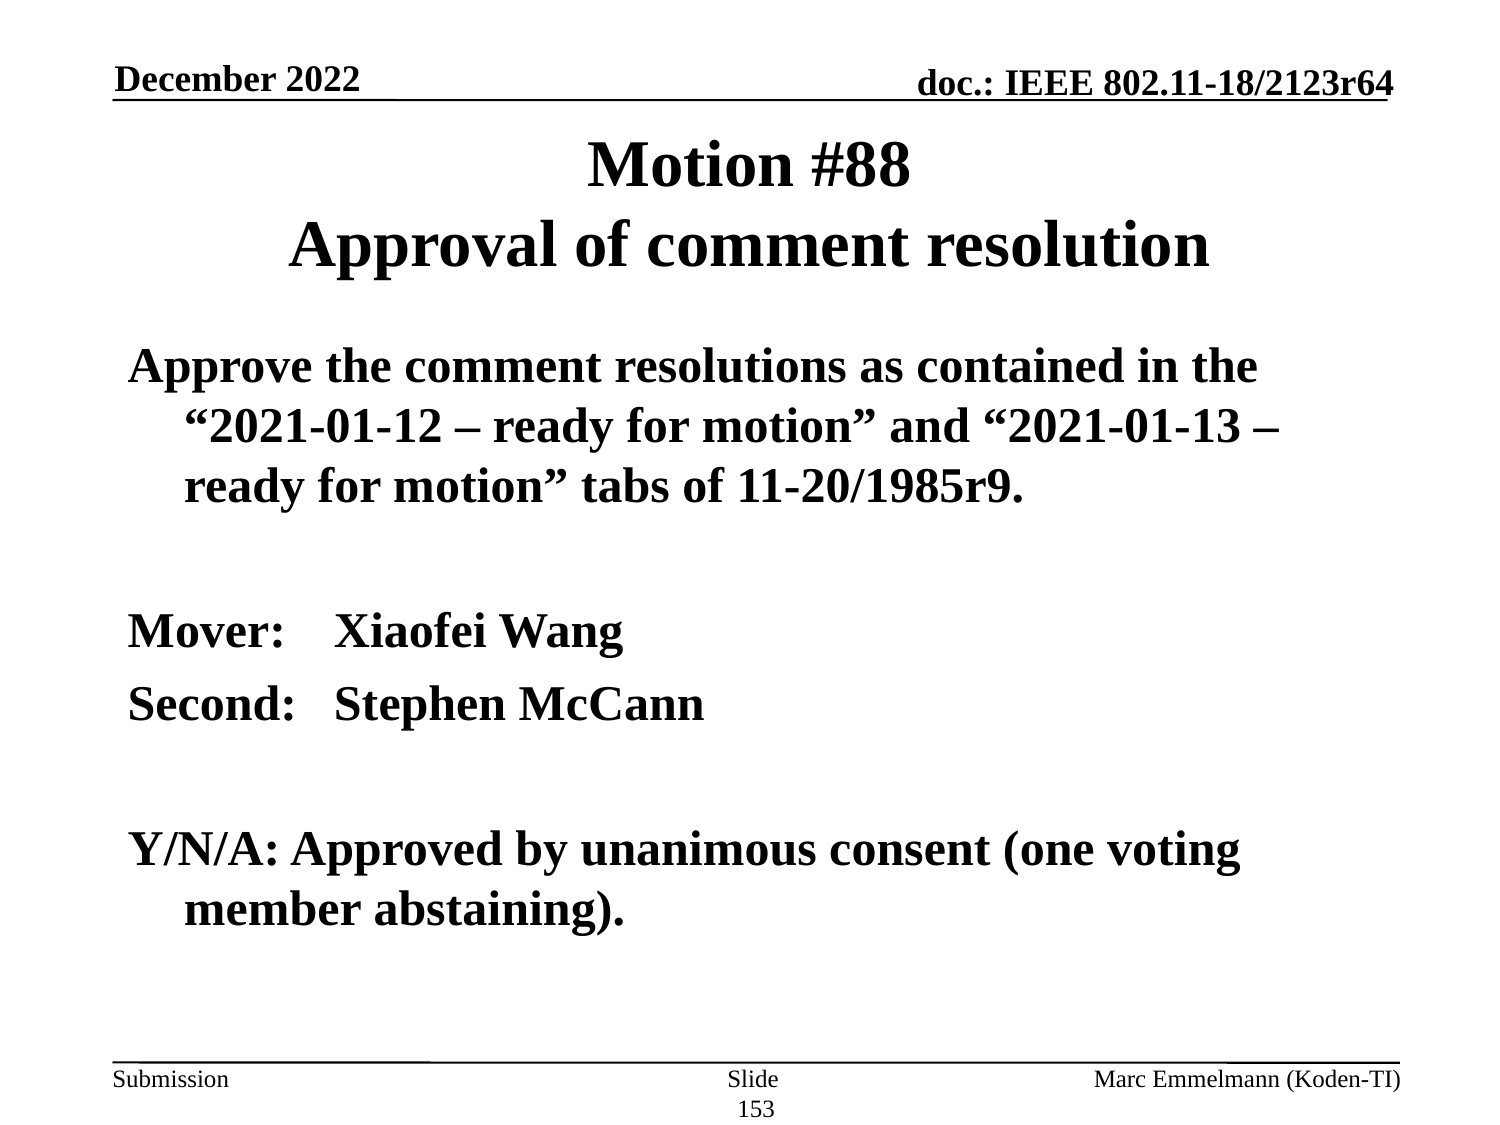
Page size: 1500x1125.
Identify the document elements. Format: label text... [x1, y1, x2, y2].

list Approve the comment resolutions as contained in the “2021-01-12 – ready for motion” and “2021-01-13 – ready for motion” tabs of 11-20/1985r9. Mover: Xiaofei Wang Second: Stephen McCann Y/N/A: Approved by unanimous consent (one voting member abstaining). [112, 324, 1388, 1000]
slide_number Slide 153 [712, 1061, 800, 1123]
title Motion #88 Approval of comment resolution [112, 112, 1388, 288]
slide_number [114, 54, 423, 100]
footer Marc Emmelmann (Koden-TI) [878, 1061, 1402, 1093]
